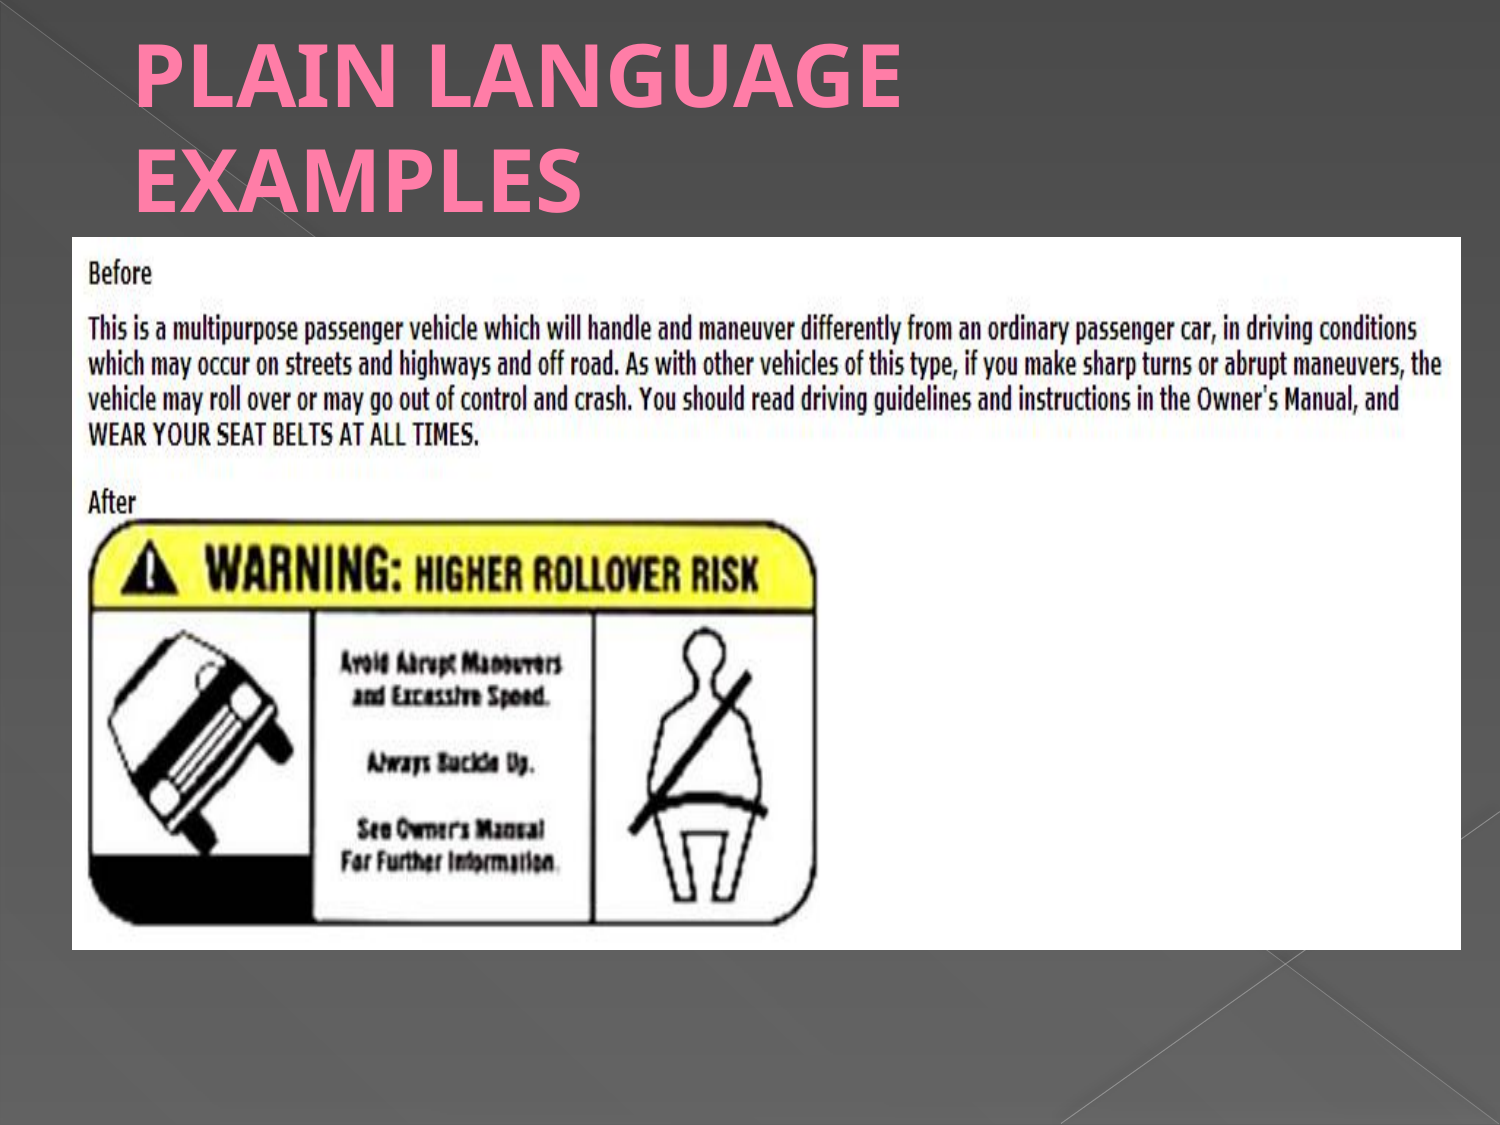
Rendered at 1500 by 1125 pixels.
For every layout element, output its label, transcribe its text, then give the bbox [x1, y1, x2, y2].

picture [72, 237, 1461, 951]
title PLAIN LANGUAGE EXAMPLES [37, 10, 1388, 240]
